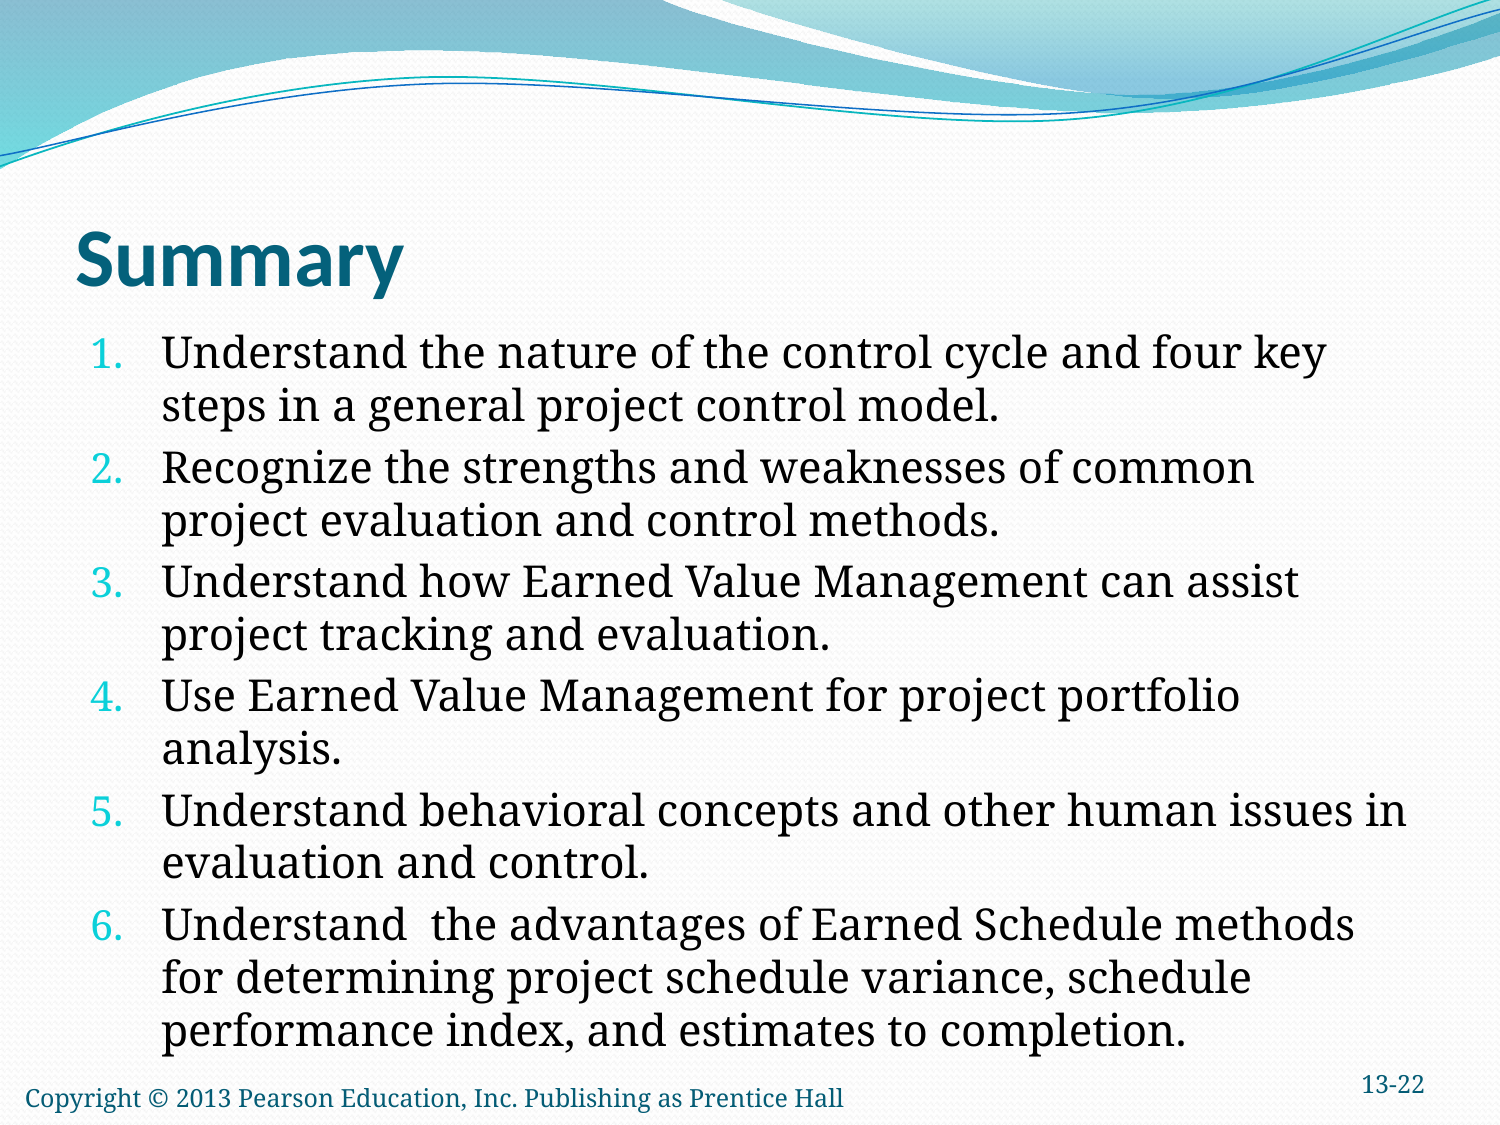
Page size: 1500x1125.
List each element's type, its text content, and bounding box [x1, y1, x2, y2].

slide_number 13-22 [1299, 1042, 1425, 1103]
title Summary [74, 115, 1426, 304]
list Understand the nature of the control cycle and four key steps in a general project control model. Recognize the strengths and weaknesses of common project evaluation and control methods. Understand how Earned Value Management can assist project tracking and evaluation. Use Earned Value Management for project portfolio analysis. Understand behavioral concepts and other human issues in evaluation and control. Understand the advantages of Earned Schedule methods for determining project schedule variance, schedule performance index, and estimates to completion. [74, 317, 1426, 1063]
